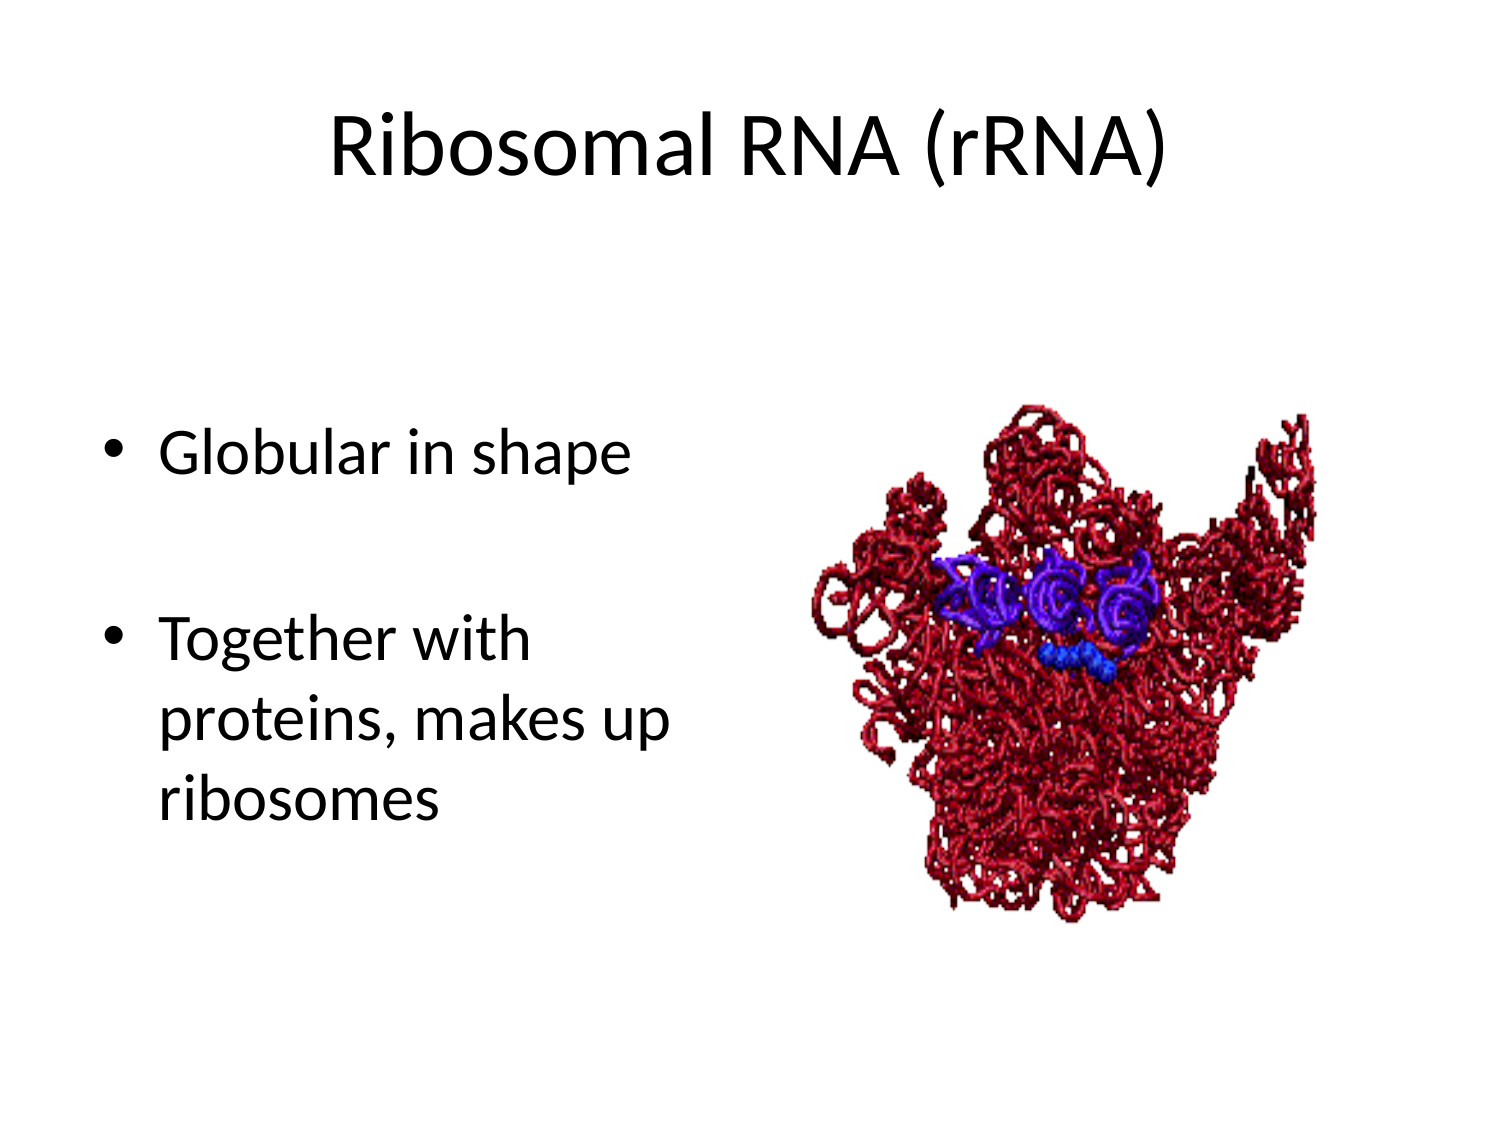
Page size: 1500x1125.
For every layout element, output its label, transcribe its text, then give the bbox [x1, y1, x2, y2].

title Ribosomal RNA (rRNA) [74, 44, 1426, 233]
list Globular in shape Together with proteins, makes up ribosomes [87, 399, 725, 876]
picture [730, 262, 1500, 1025]
